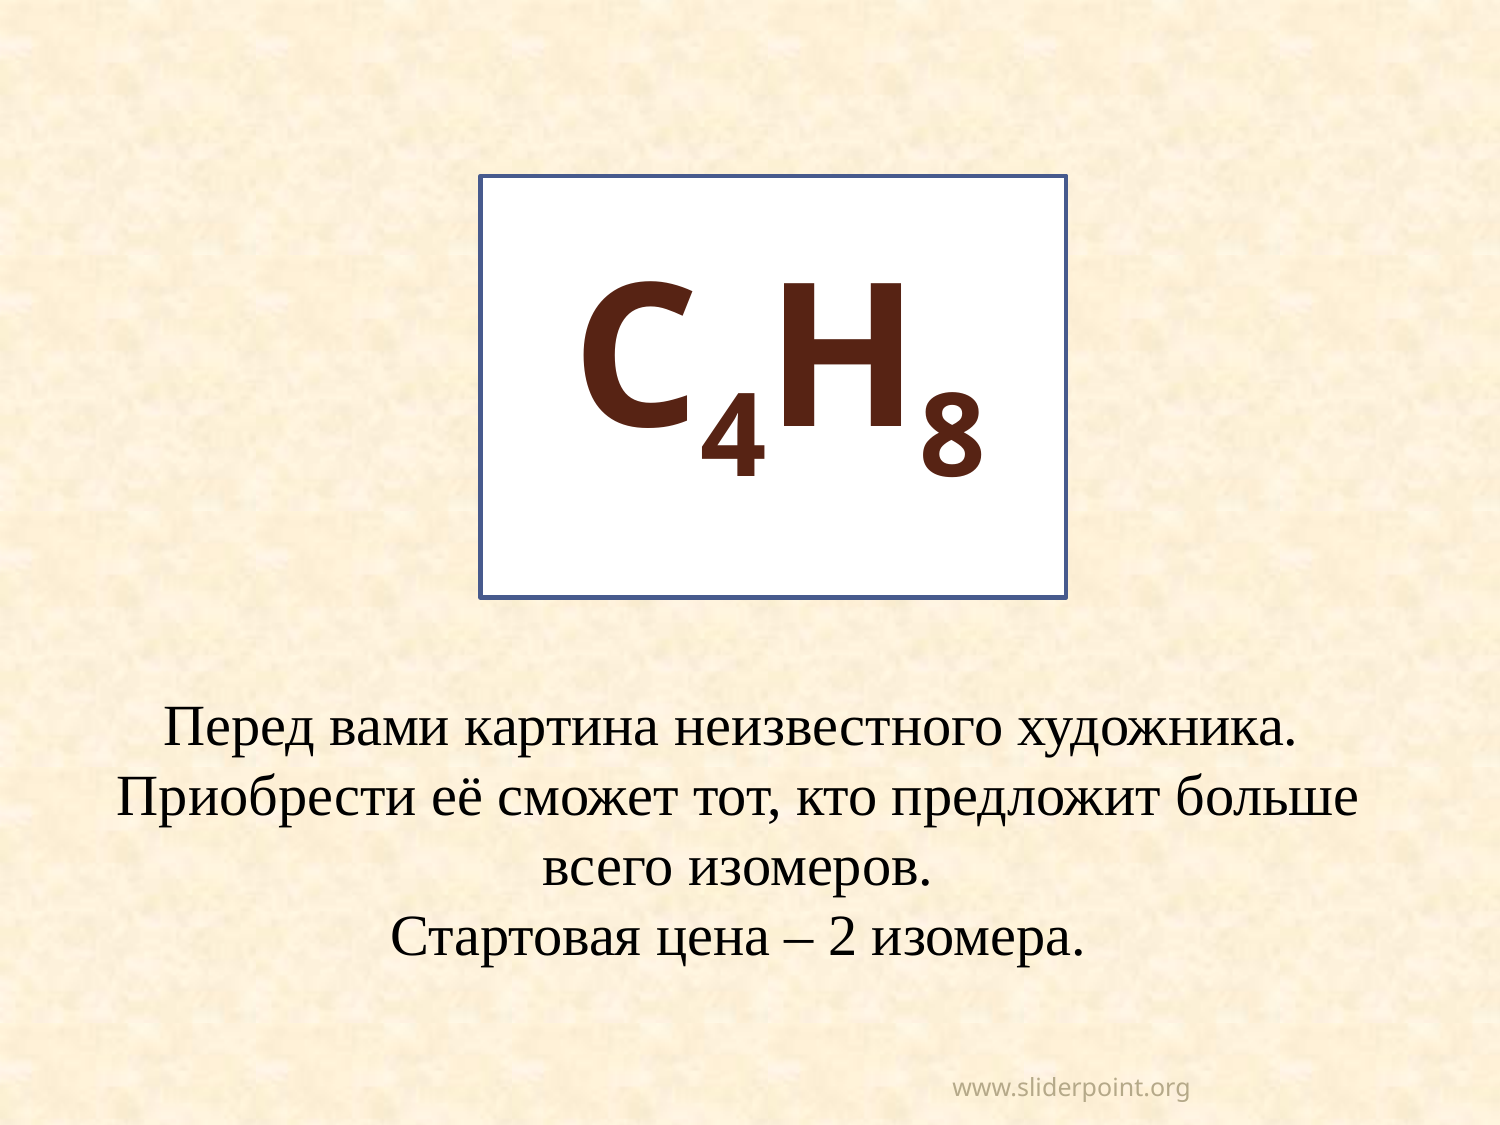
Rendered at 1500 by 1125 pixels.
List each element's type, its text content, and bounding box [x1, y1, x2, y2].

footer www.sliderpoint.org [937, 1034, 1413, 1113]
text_box Перед вами картина неизвестного художника. Приобрести её сможет тот, кто предложит больше всего изомеров. Стартовая цена – 2 изомера. [58, 679, 1418, 975]
text_box [478, 457, 1068, 600]
picture [0, 0, 1500, 1125]
text_box [478, 174, 1068, 269]
title С4Н8 [457, 269, 1102, 457]
